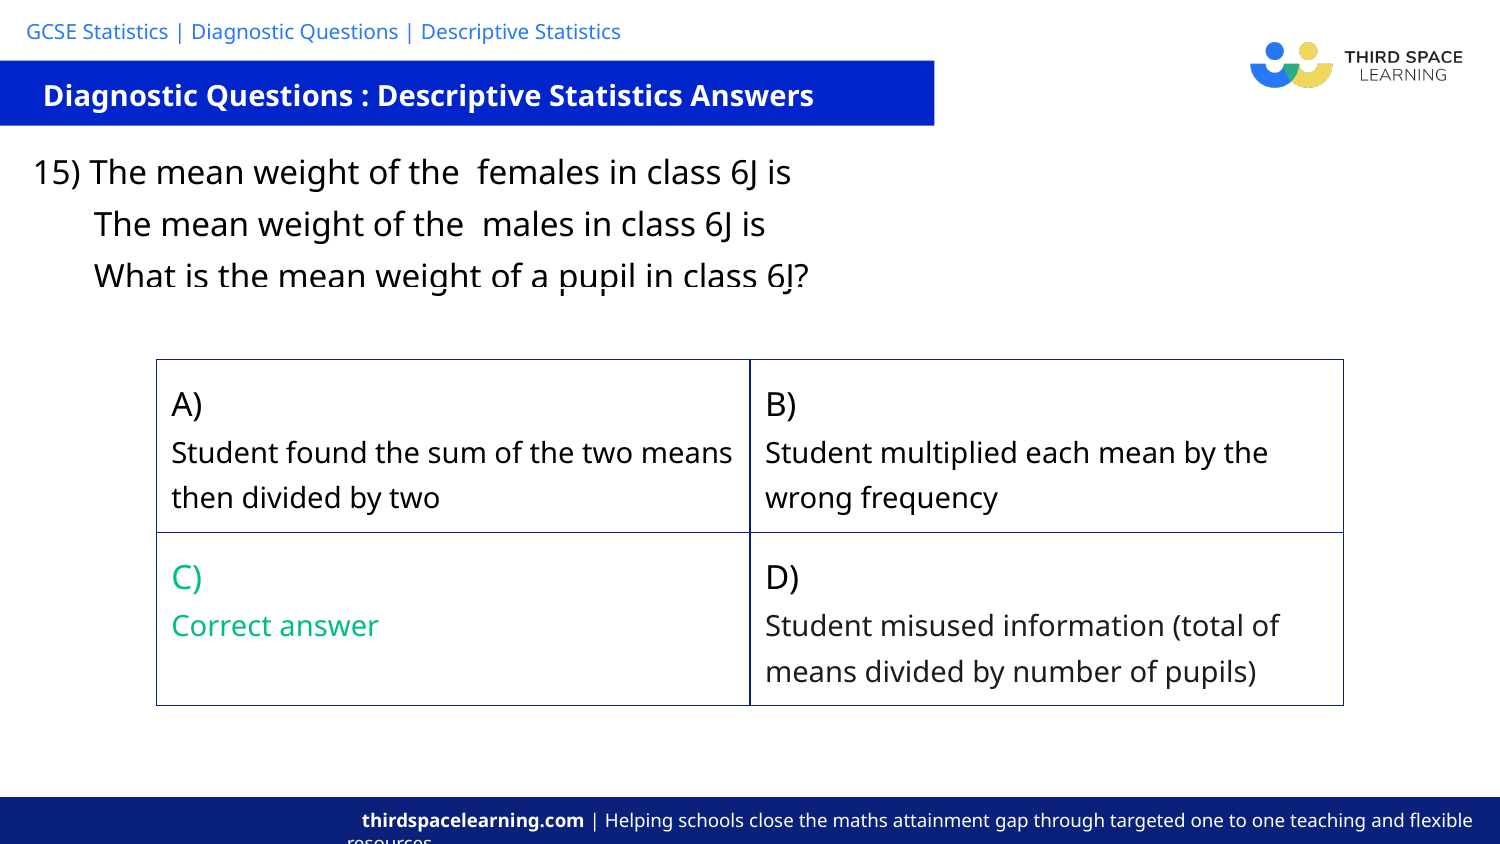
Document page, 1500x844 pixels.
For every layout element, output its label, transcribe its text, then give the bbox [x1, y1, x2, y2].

text_box Diagnostic Questions : Descriptive Statistics Answers [27, 61, 880, 127]
picture [1250, 33, 1465, 99]
